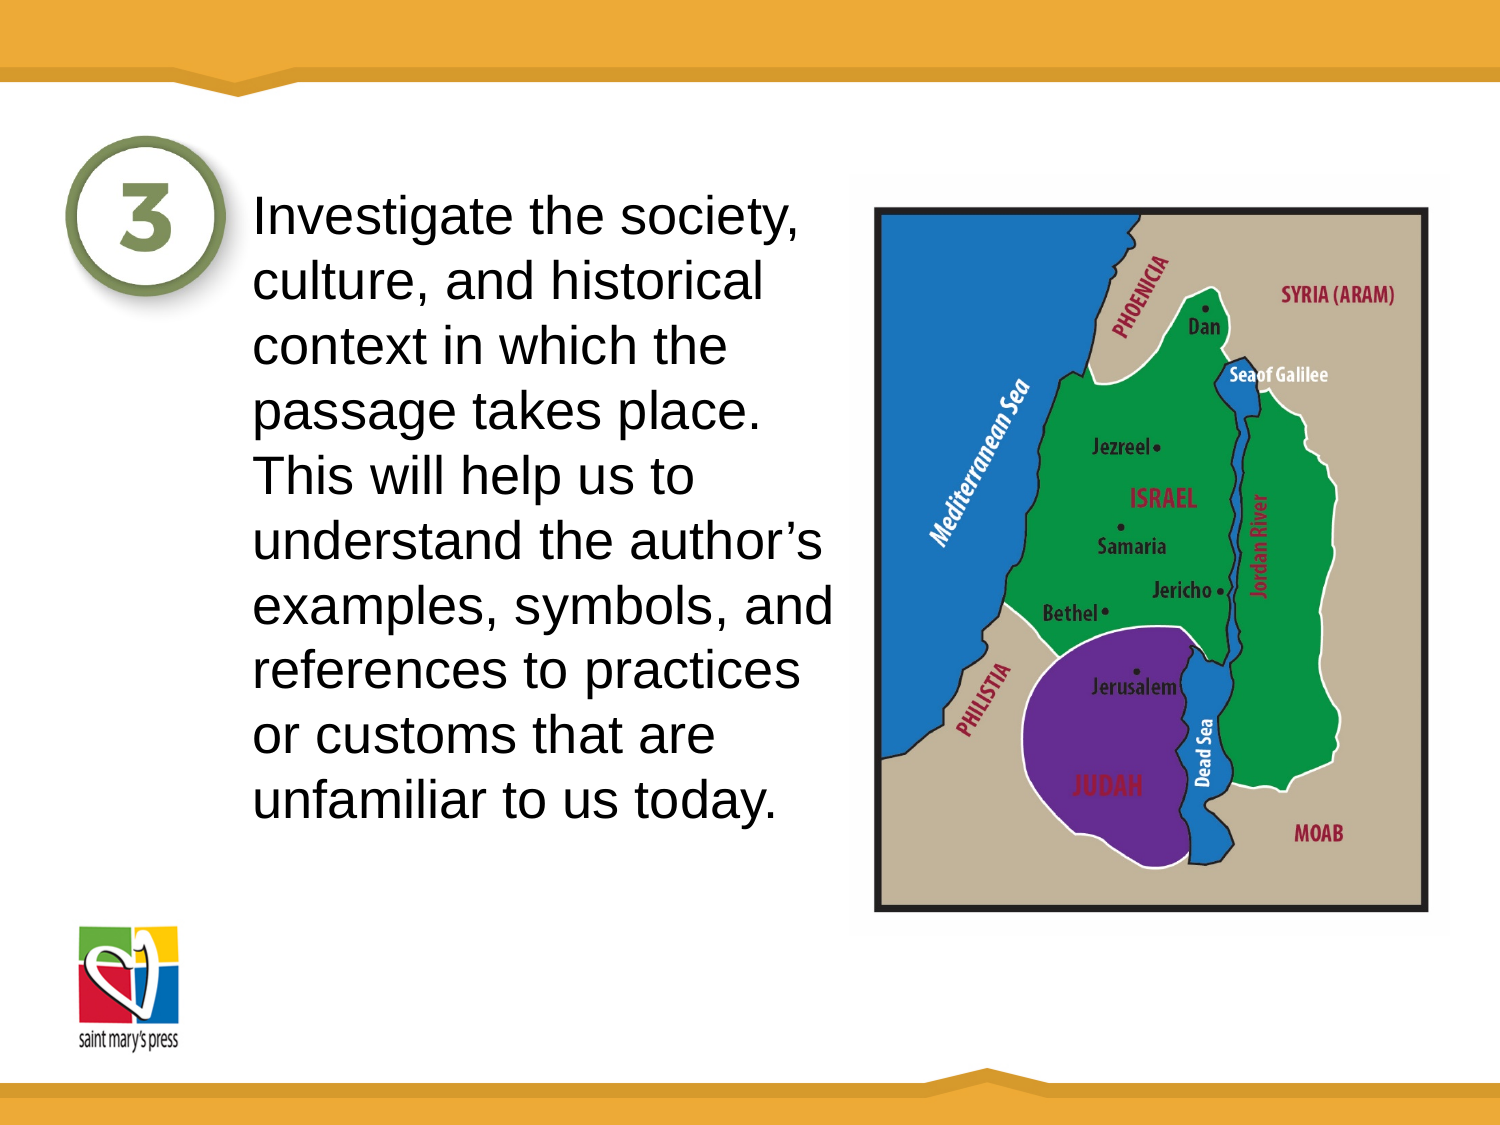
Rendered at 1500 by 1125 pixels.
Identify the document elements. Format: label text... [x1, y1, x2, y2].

picture [0, 0, 1500, 1125]
title Investigate the society, culture, and historical context in which the passage takes place. This will help us to understand the author’s examples, symbols, and references to practices or customs that are unfamiliar to us today. [237, 337, 844, 738]
